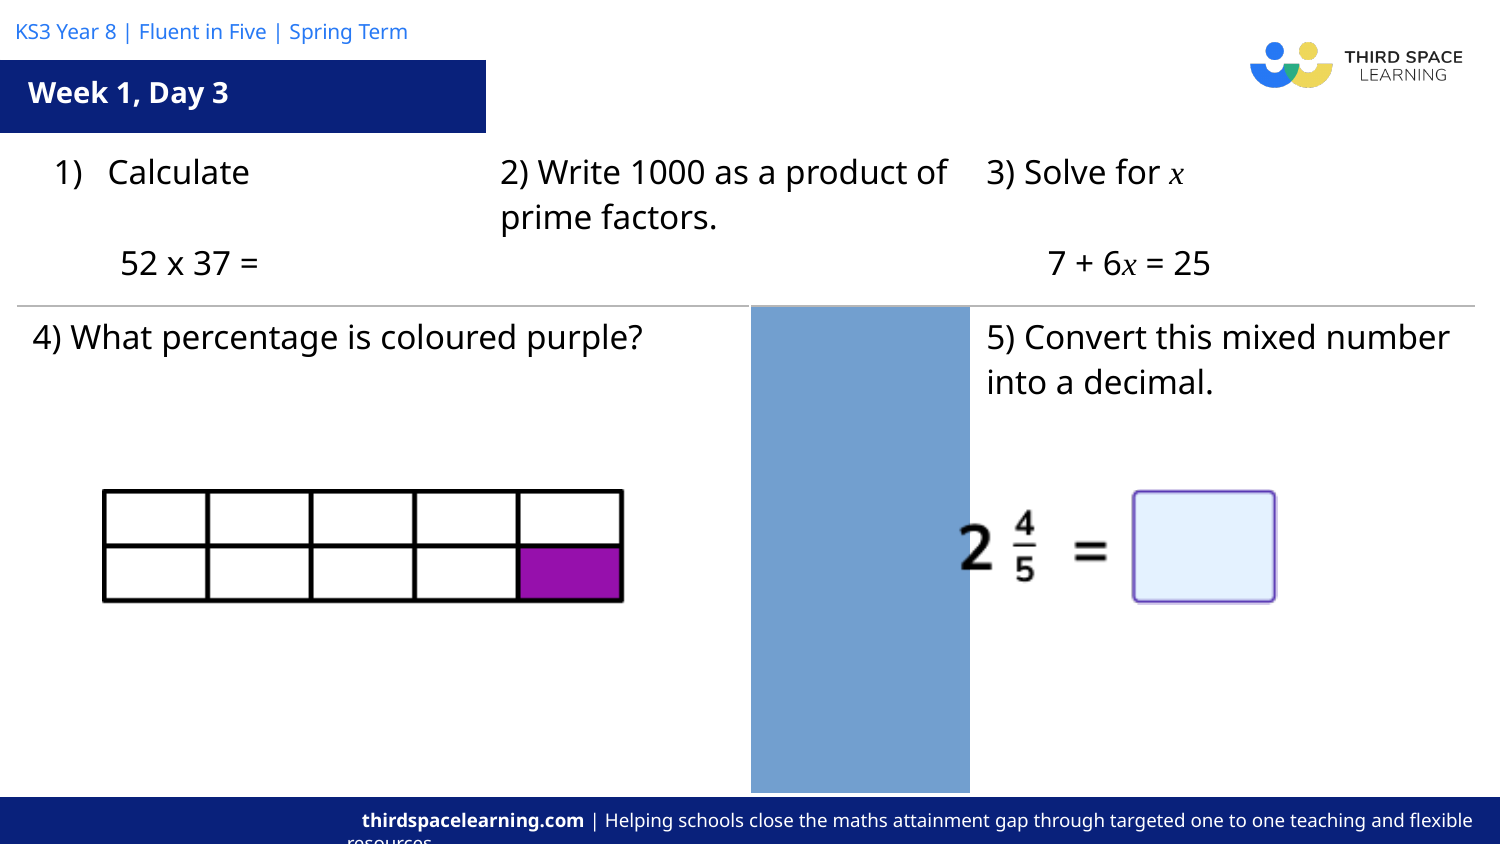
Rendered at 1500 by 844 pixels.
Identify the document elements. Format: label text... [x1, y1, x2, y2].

table_cell 4) What percentage is coloured purple? [19, 307, 749, 792]
table_cell 5) Convert this mixed number into a decimal. [972, 307, 1474, 792]
text_box Week 1, Day 3 [13, 59, 383, 125]
table_header 3) Solve for x 7 + 6x = 25 [972, 142, 1474, 305]
table_header 2) Write 1000 as a product of prime factors. [486, 142, 970, 305]
picture [1250, 33, 1465, 99]
table_header Calculate 52 x 37 = [19, 142, 484, 305]
picture [956, 489, 1278, 605]
picture [102, 489, 626, 605]
